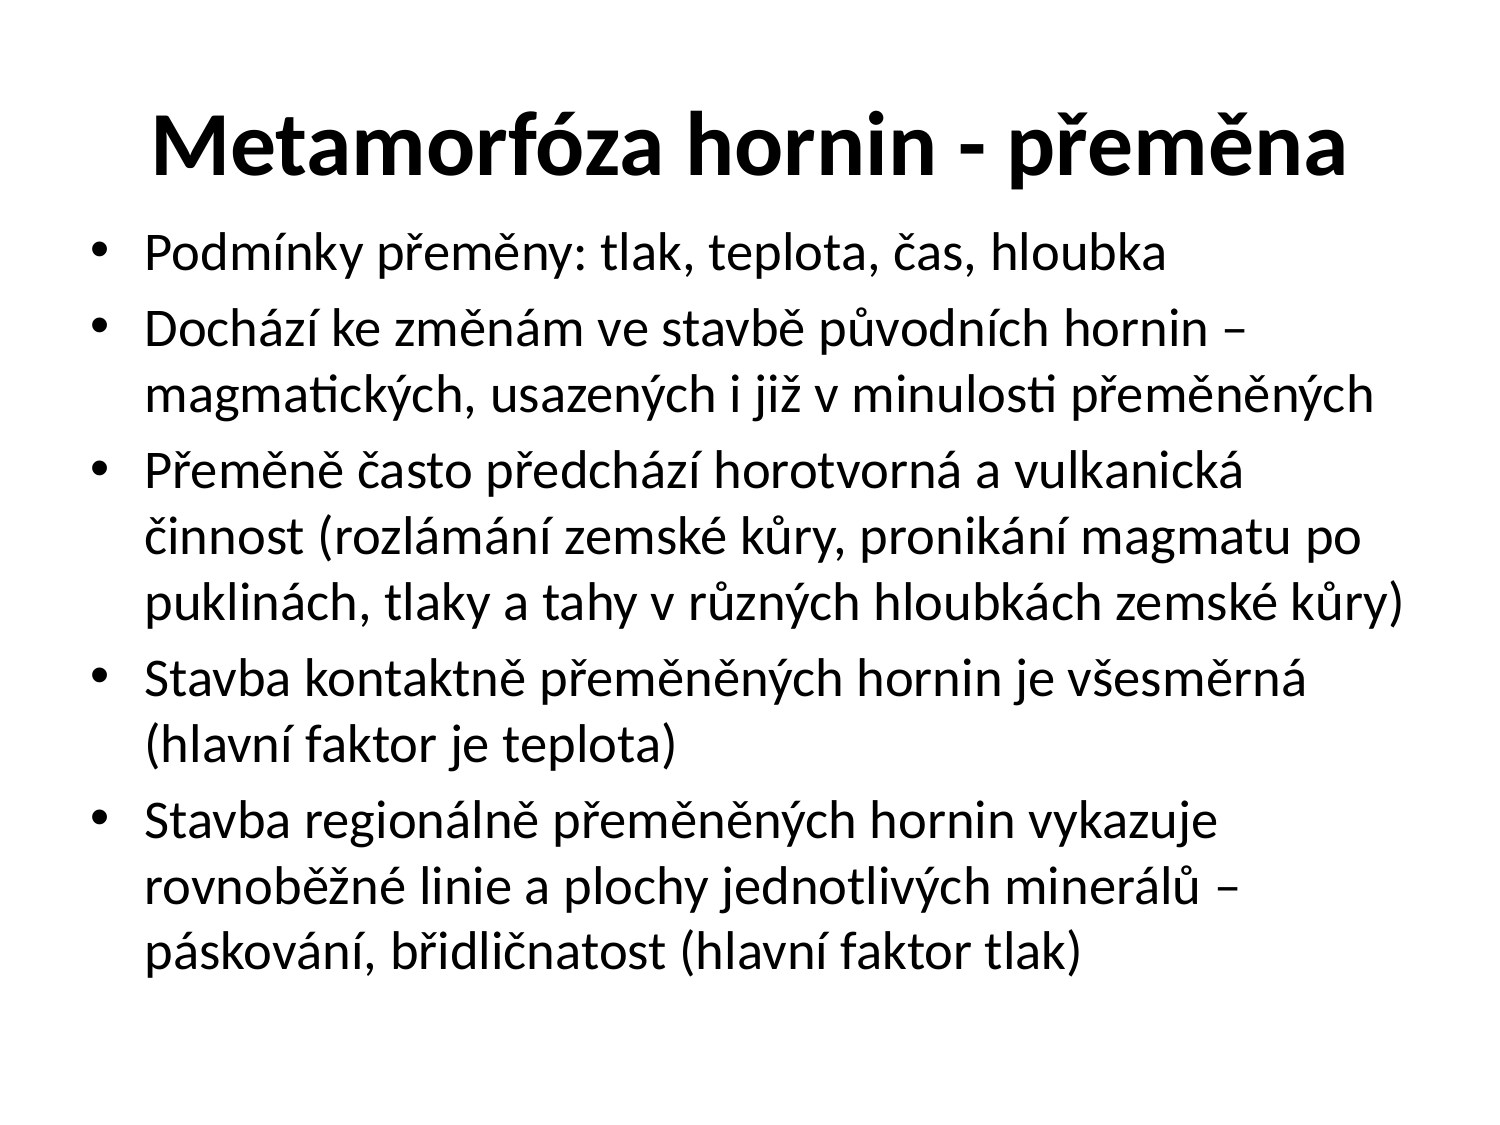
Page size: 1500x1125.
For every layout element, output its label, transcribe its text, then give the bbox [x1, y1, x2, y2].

list Podmínky přeměny: tlak, teplota, čas, hloubka Dochází ke změnám ve stavbě původních hornin – magmatických, usazených i již v minulosti přeměněných Přeměně často předchází horotvorná a vulkanická činnost (rozlámání zemské kůry, pronikání magmatu po puklinách, tlaky a tahy v různých hloubkách zemské kůry) Stavba kontaktně přeměněných hornin je všesměrná (hlavní faktor je teplota) Stavba regionálně přeměněných hornin vykazuje rovnoběžné linie a plochy jednotlivých minerálů – páskování, břidličnatost (hlavní faktor tlak) [75, 208, 1425, 1005]
title Metamorfóza hornin - přeměna [75, 45, 1425, 208]
